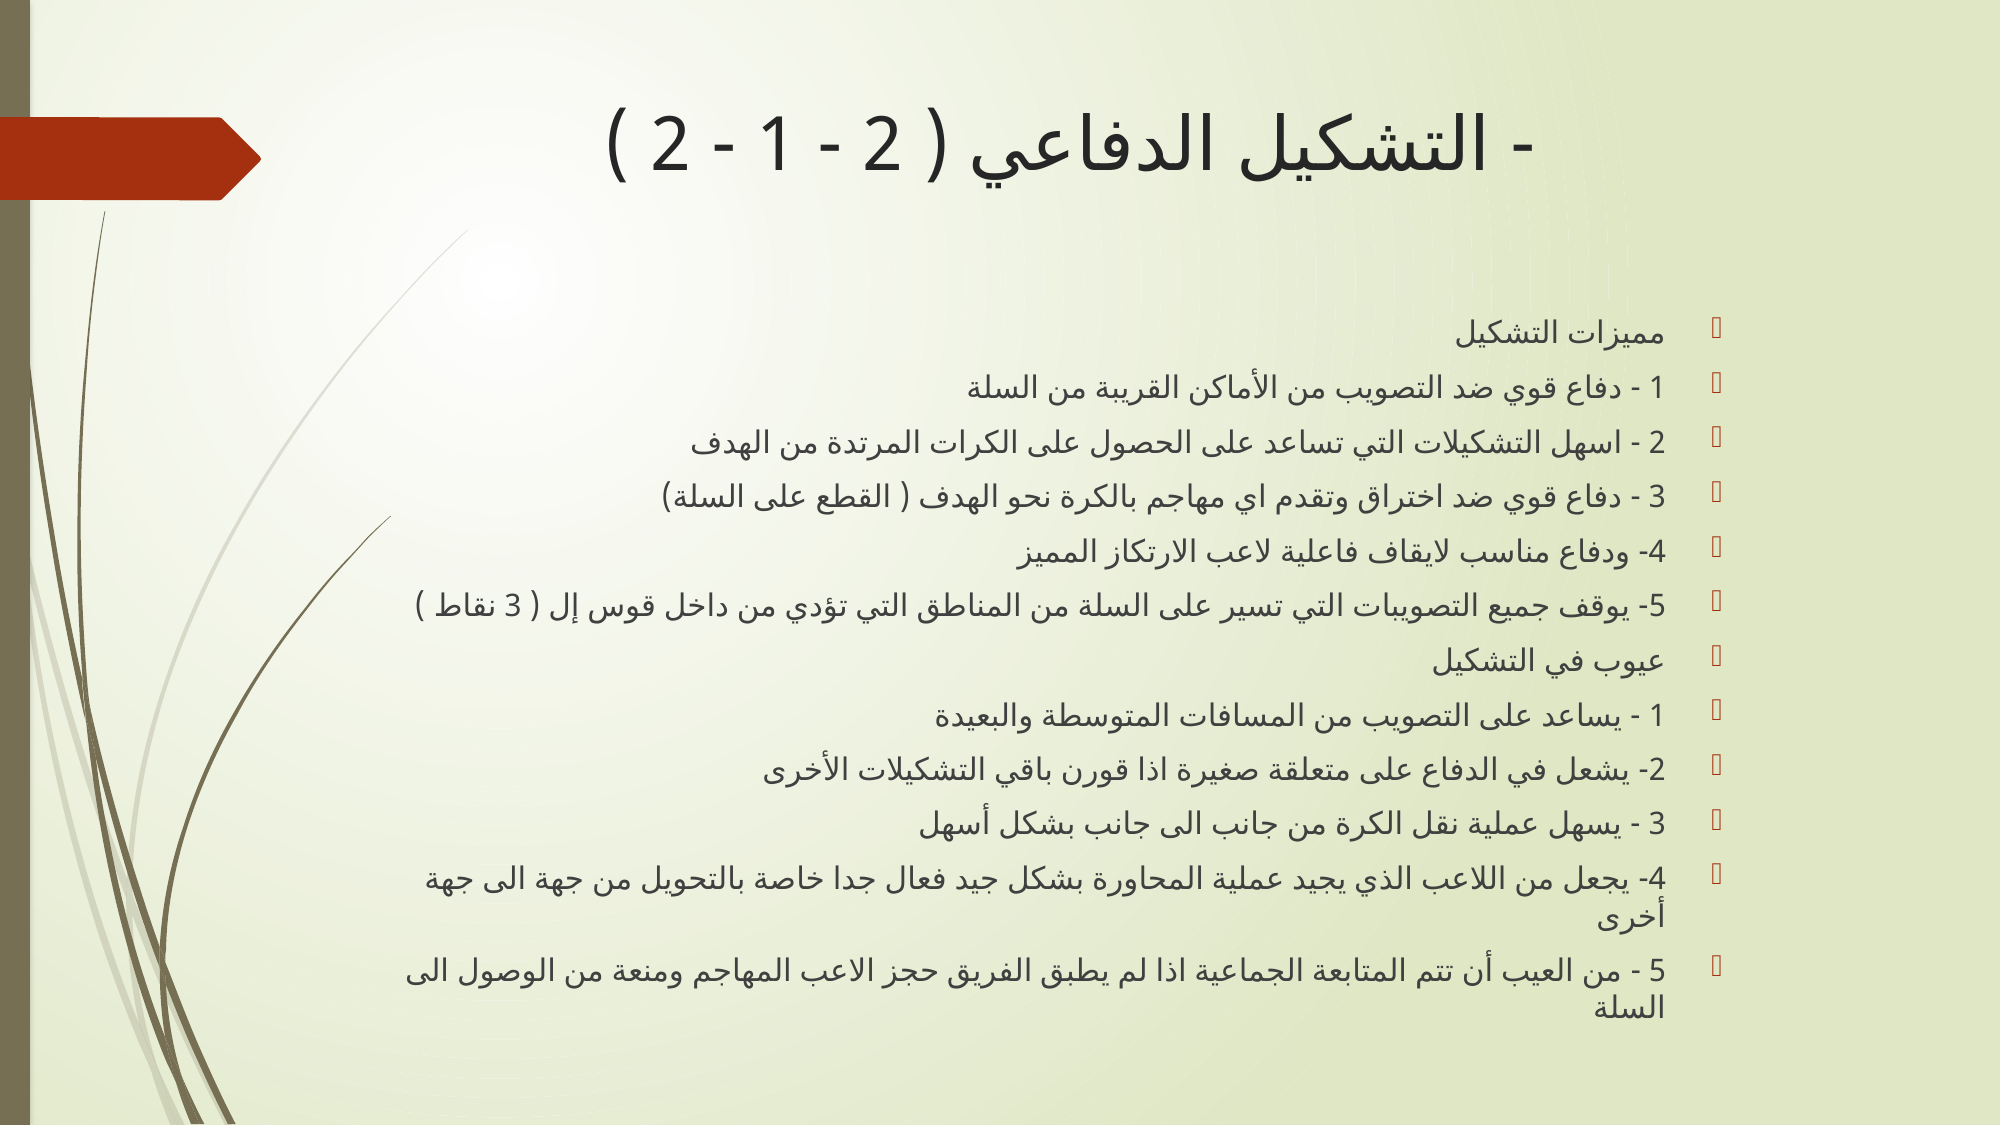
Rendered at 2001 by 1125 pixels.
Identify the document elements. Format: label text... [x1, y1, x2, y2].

title - التشكيل الدفاعي ( 2 - 1 - 2 ) [385, 87, 1736, 276]
list مميزات التشكيل 1 - دفاع قوي ضد التصويب من الأماكن القريبة من السلة 2 - اسهل التشكيلات التي تساعد على الحصول على الكرات المرتدة من الهدف 3 - دفاع قوي ضد اختراق وتقدم اي مهاجم بالكرة نحو الهدف ( القطع على السلة) 4- ودفاع مناسب لايقاف فاعلية لاعب الارتكاز المميز 5- يوقف جميع التصويبات التي تسير على السلة من المناطق التي تؤدي من داخل قوس إل ( 3 نقاط ) عيوب في التشكيل 1 - يساعد على التصويب من المسافات المتوسطة والبعيدة 2- يشعل في الدفاع على متعلقة صغيرة اذا قورن باقي التشكيلات الأخرى 3 - يسهل عملية نقل الكرة من جانب الى جانب بشكل أسهل 4- يجعل من اللاعب الذي يجيد عملية المحاورة بشكل جيد فعال جدا خاصة بالتحويل من جهة الى جهة أخرى 5 - من العيب أن تتم المتابعة الجماعية اذا لم يطبق الفريق حجز الاعب المهاجم ومنعة من الوصول الى السلة [385, 305, 1736, 1048]
